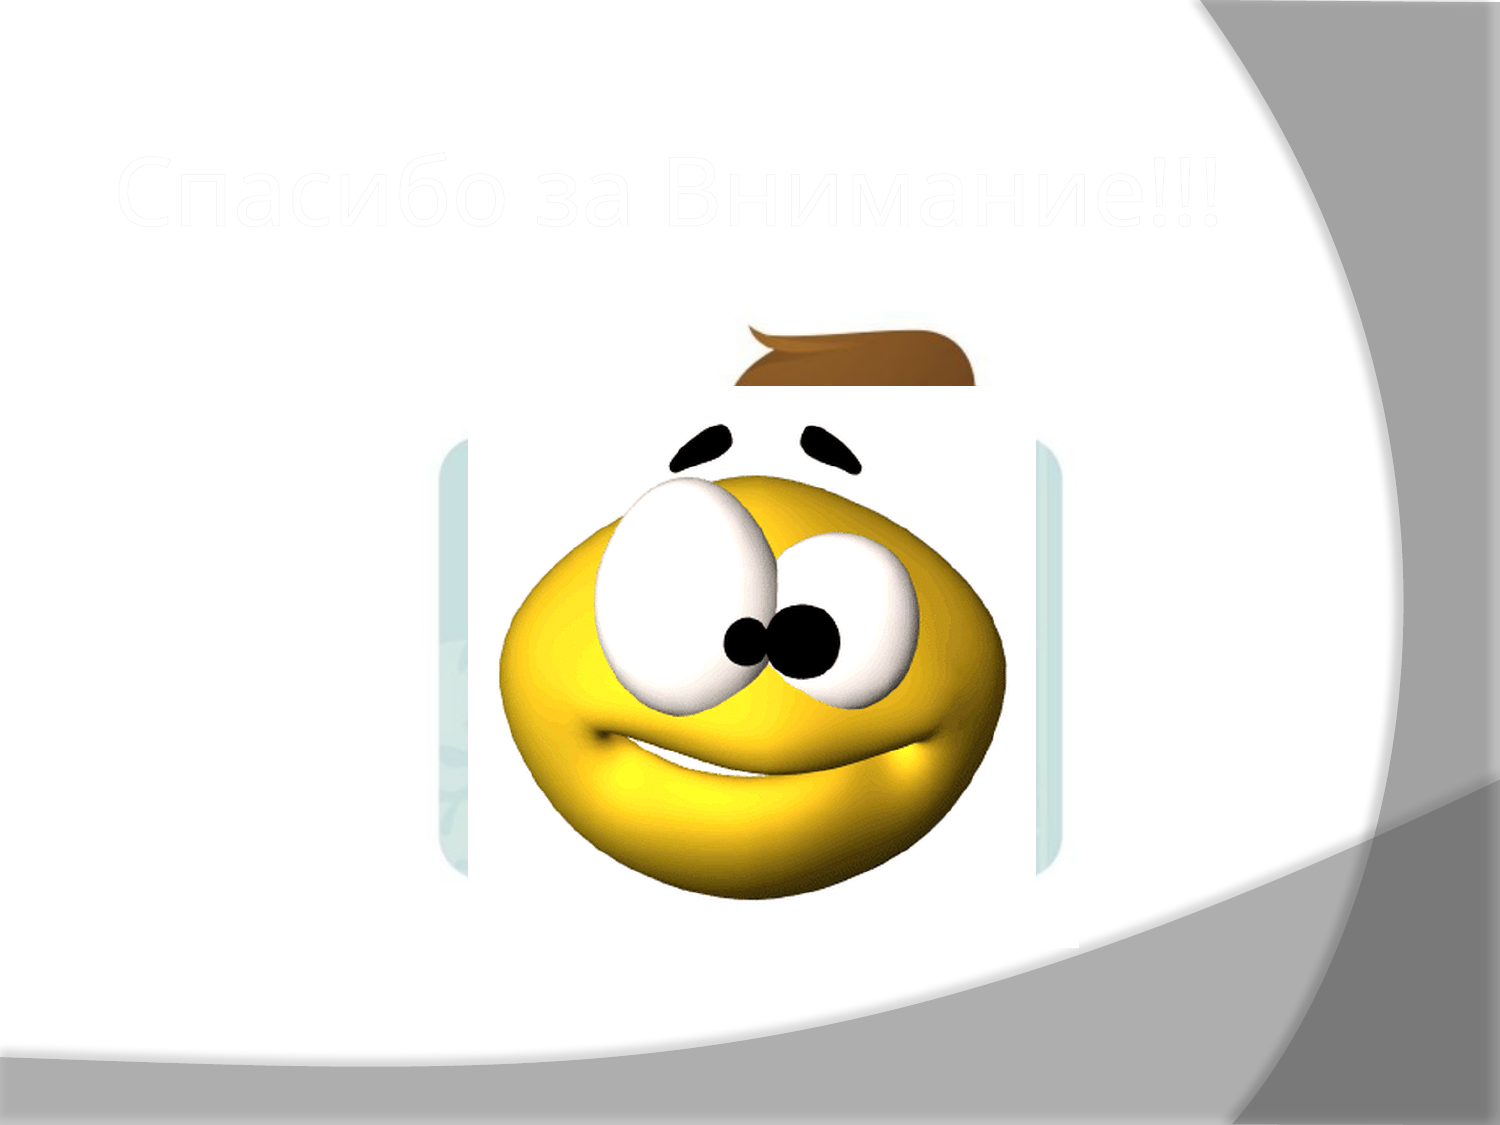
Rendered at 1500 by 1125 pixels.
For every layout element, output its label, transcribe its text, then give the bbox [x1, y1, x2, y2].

picture [468, 386, 1036, 954]
picture [421, 292, 1079, 949]
title Спасибо за Внимание!!! [105, 93, 1456, 282]
